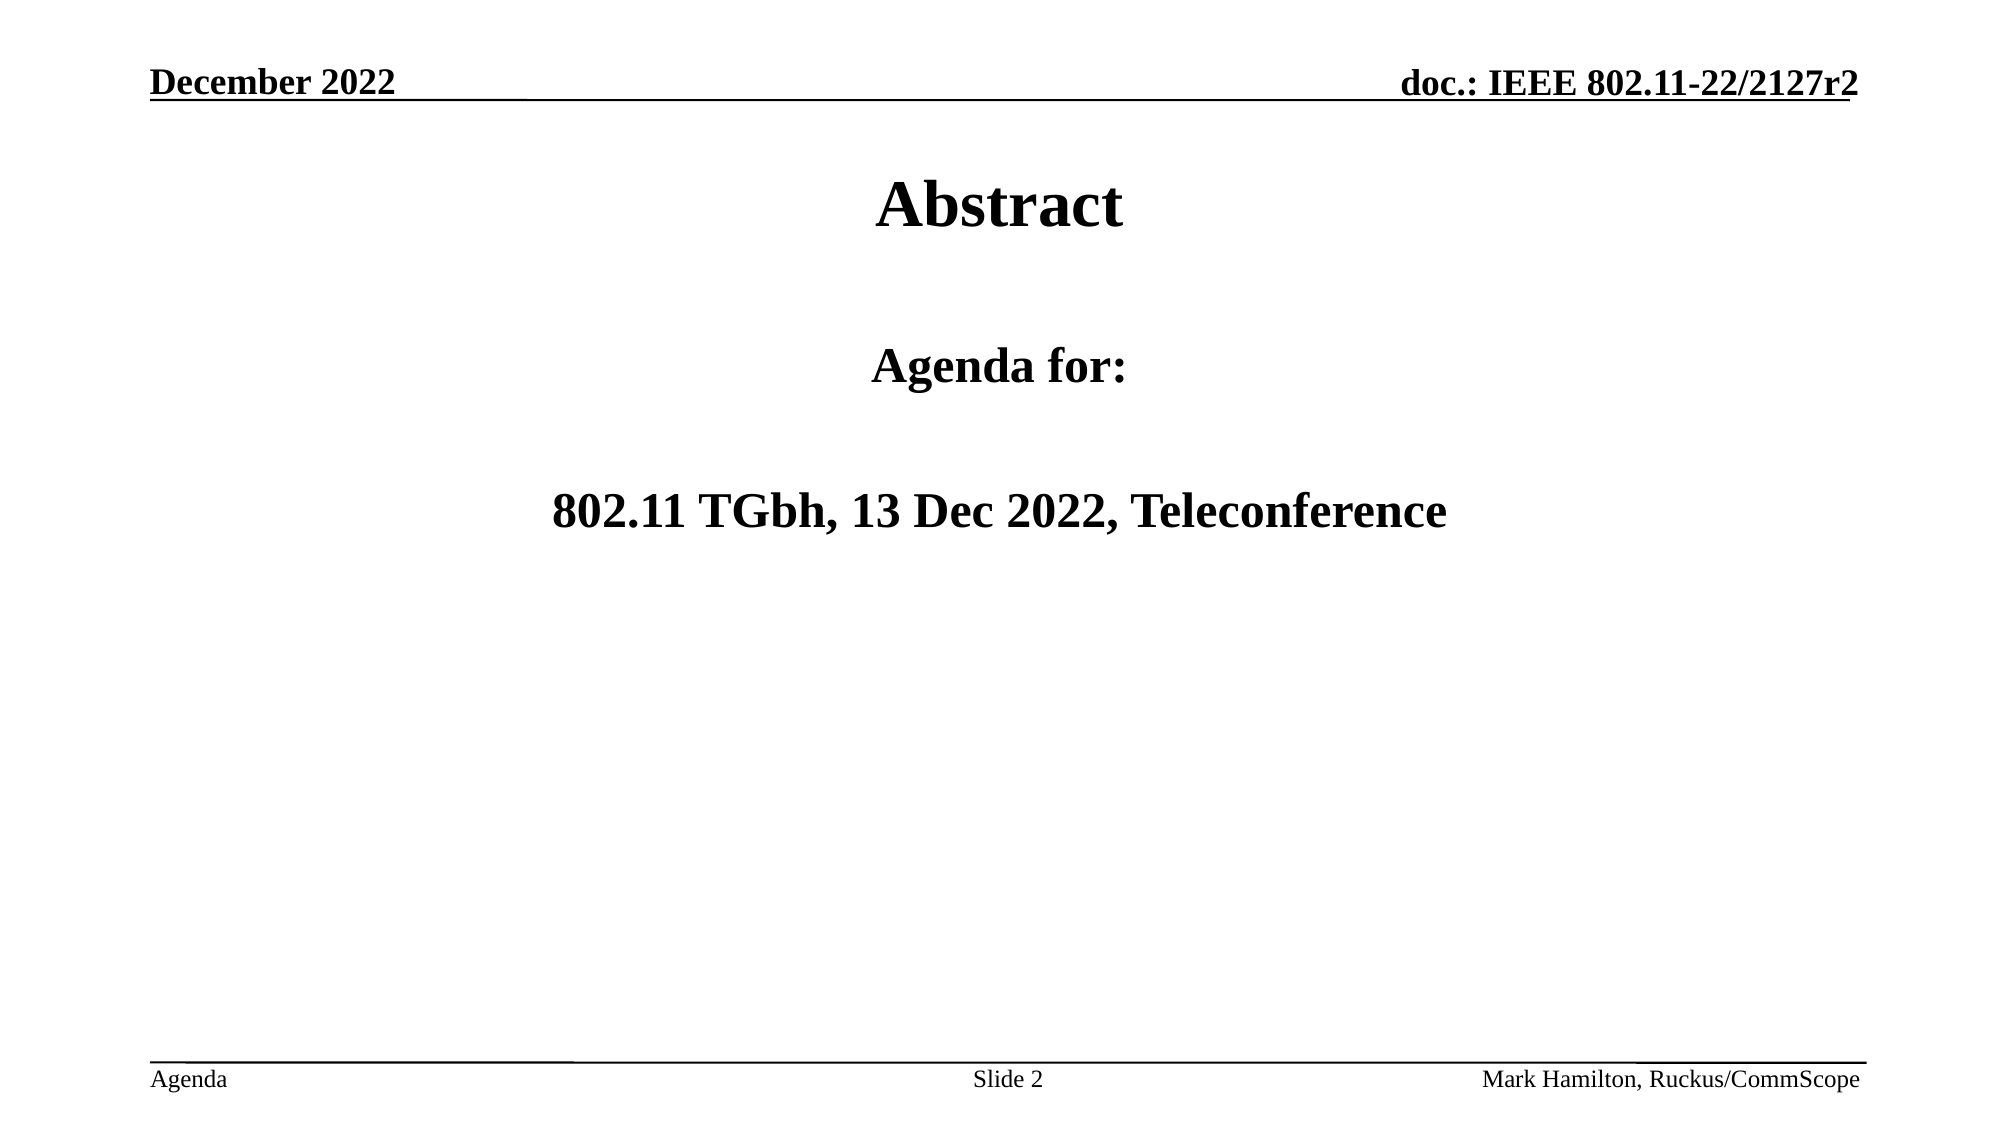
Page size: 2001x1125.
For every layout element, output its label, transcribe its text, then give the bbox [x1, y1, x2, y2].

title Abstract [149, 112, 1850, 288]
list Agenda for: 802.11 TGbh, 13 Dec 2022, Teleconference [149, 324, 1850, 1000]
slide_number Slide 2 [950, 1061, 1067, 1123]
